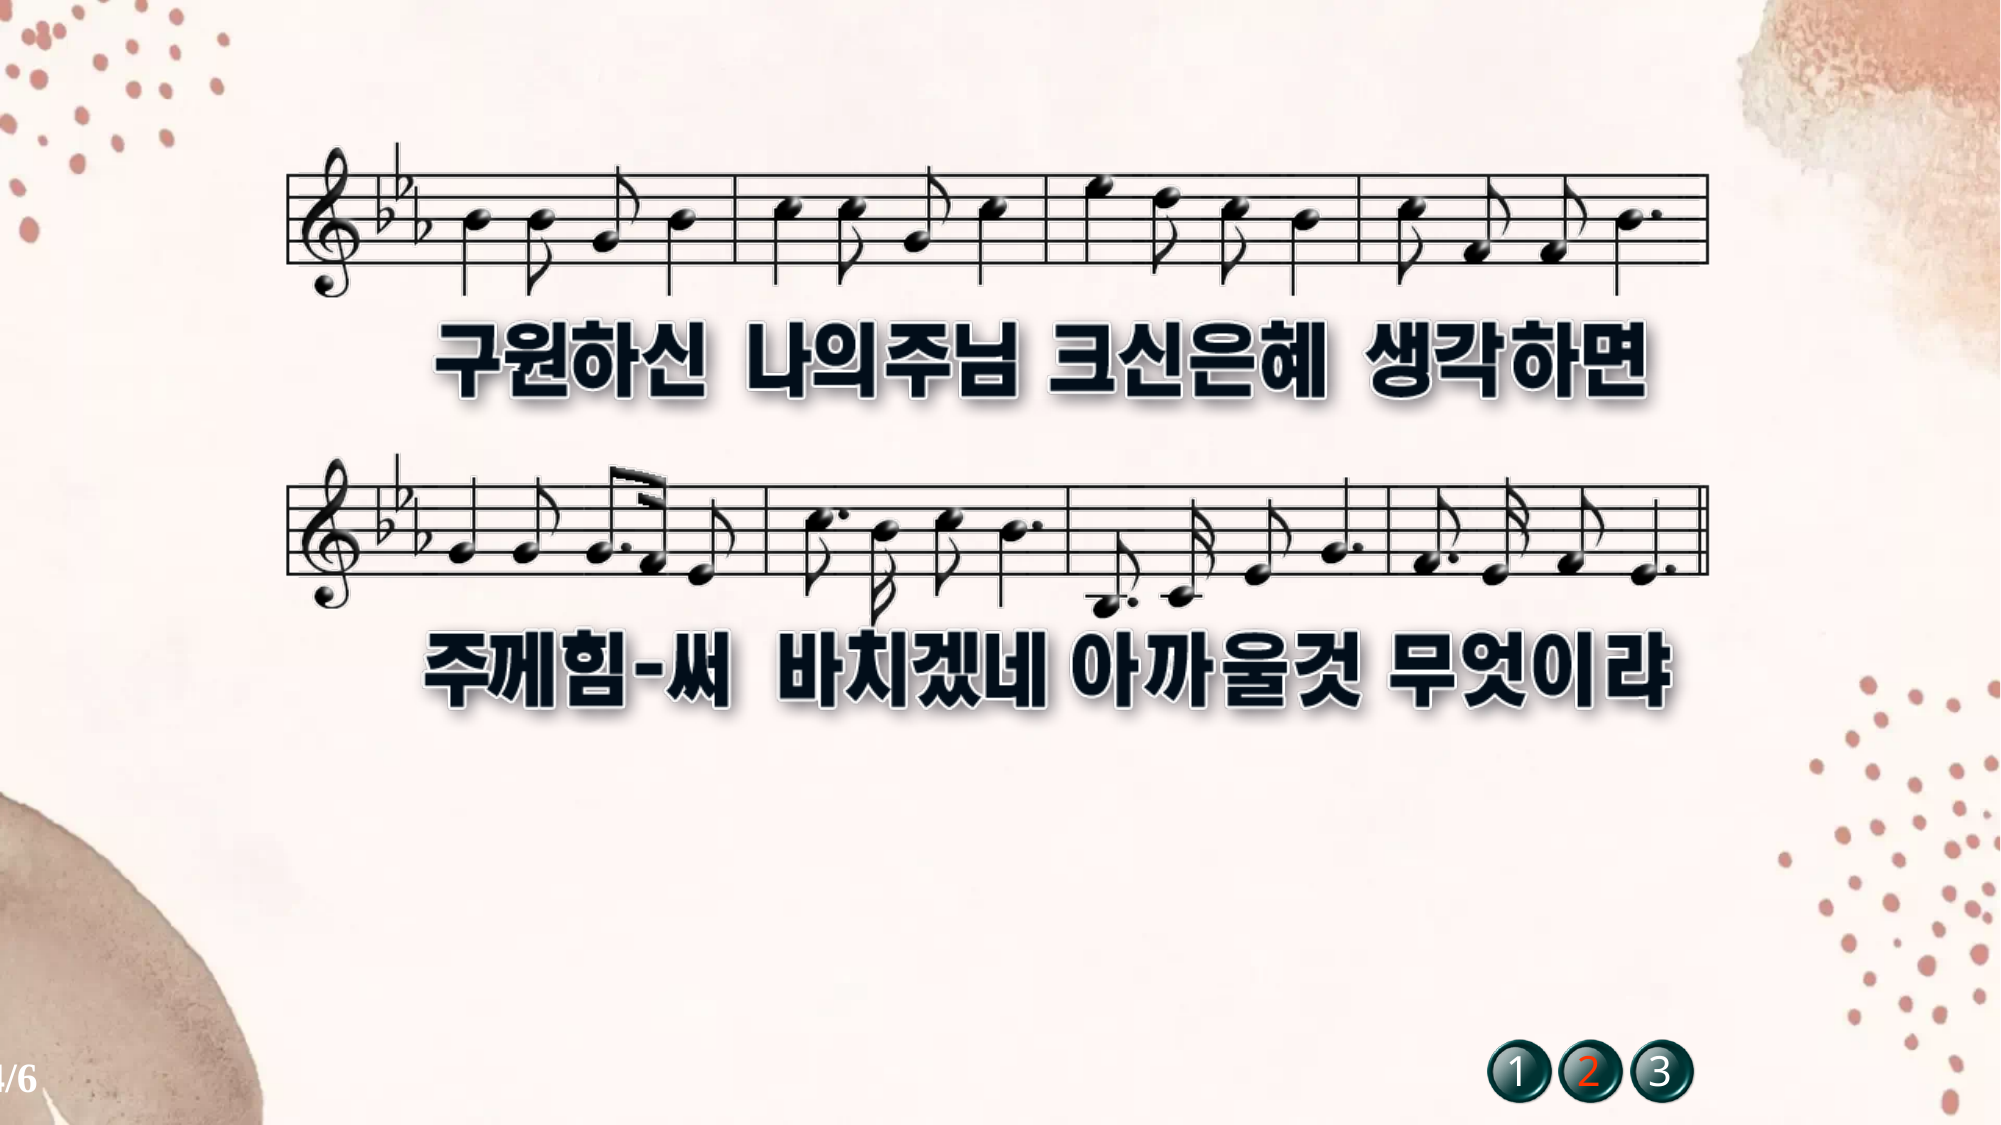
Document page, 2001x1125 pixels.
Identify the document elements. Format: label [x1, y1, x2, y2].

picture [0, 0, 2001, 1125]
text_box [1555, 1035, 1626, 1106]
text_box [1627, 1035, 1697, 1106]
text_box [1484, 1035, 1555, 1106]
